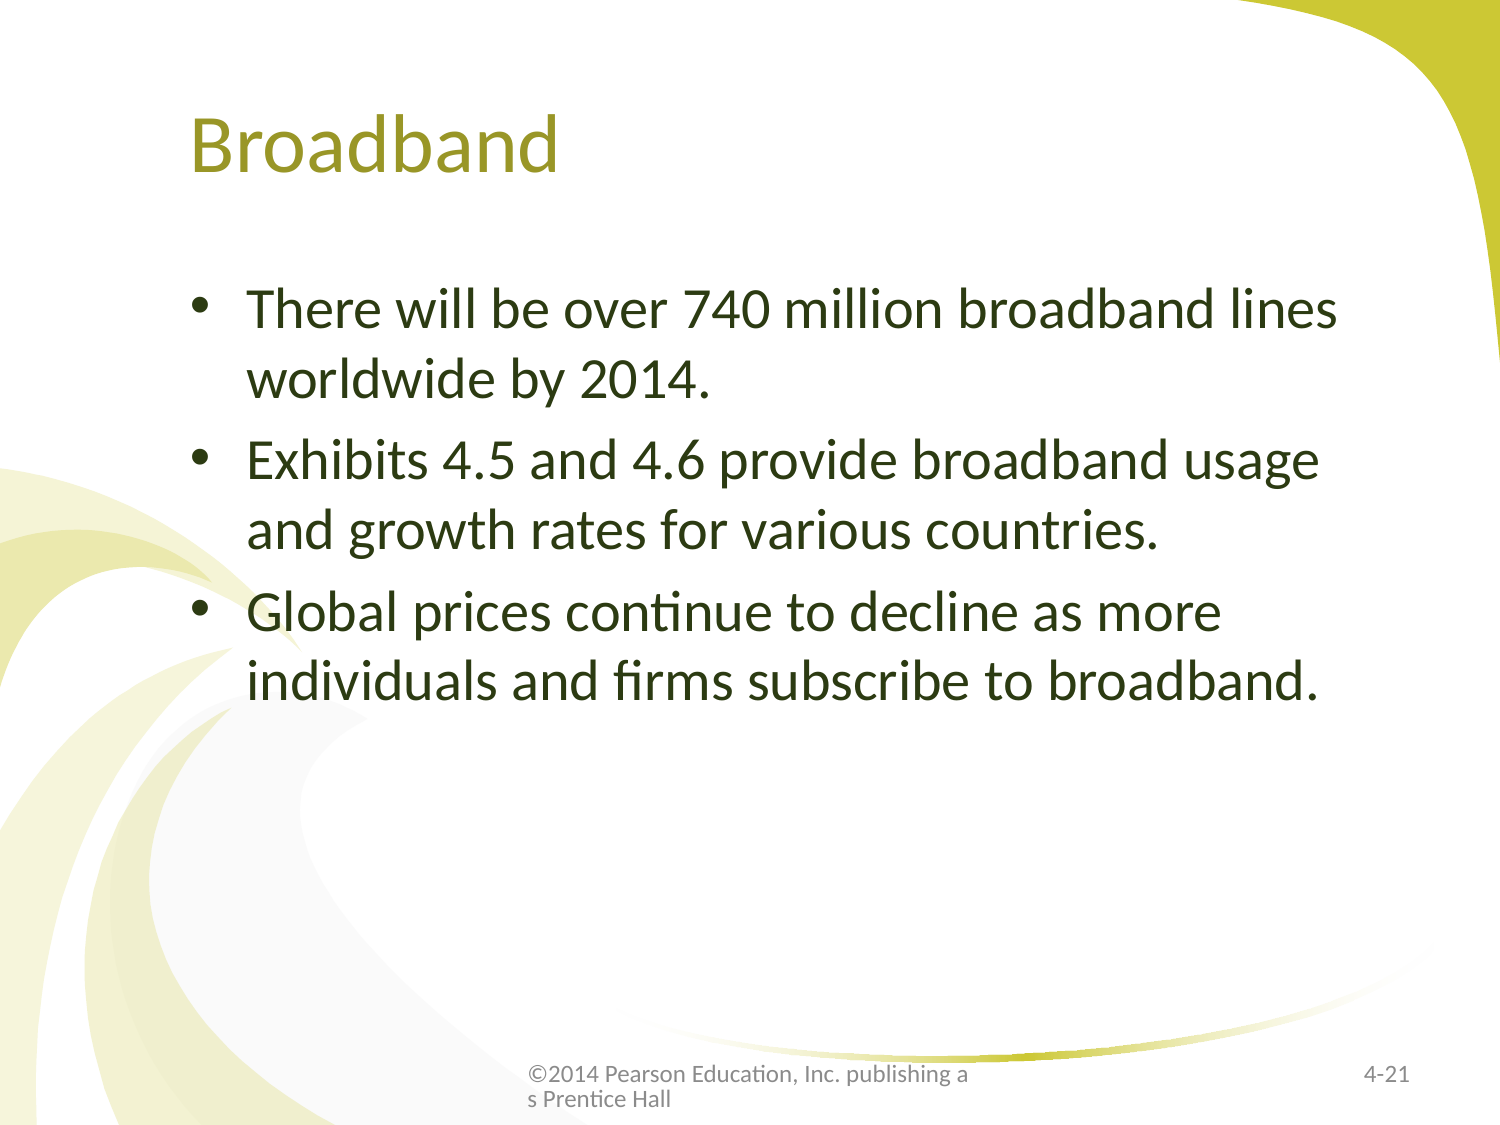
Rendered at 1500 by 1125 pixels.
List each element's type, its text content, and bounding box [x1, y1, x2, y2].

slide_number 4-21 [1074, 1042, 1425, 1103]
footer ©2014 Pearson Education, Inc. publishing as Prentice Hall [512, 1042, 988, 1103]
title Broadband [174, 45, 1425, 233]
list There will be over 740 million broadband lines worldwide by 2014. Exhibits 4.5 and 4.6 provide broadband usage and growth rates for various countries. Global prices continue to decline as more individuals and firms subscribe to broadband. [174, 262, 1425, 975]
